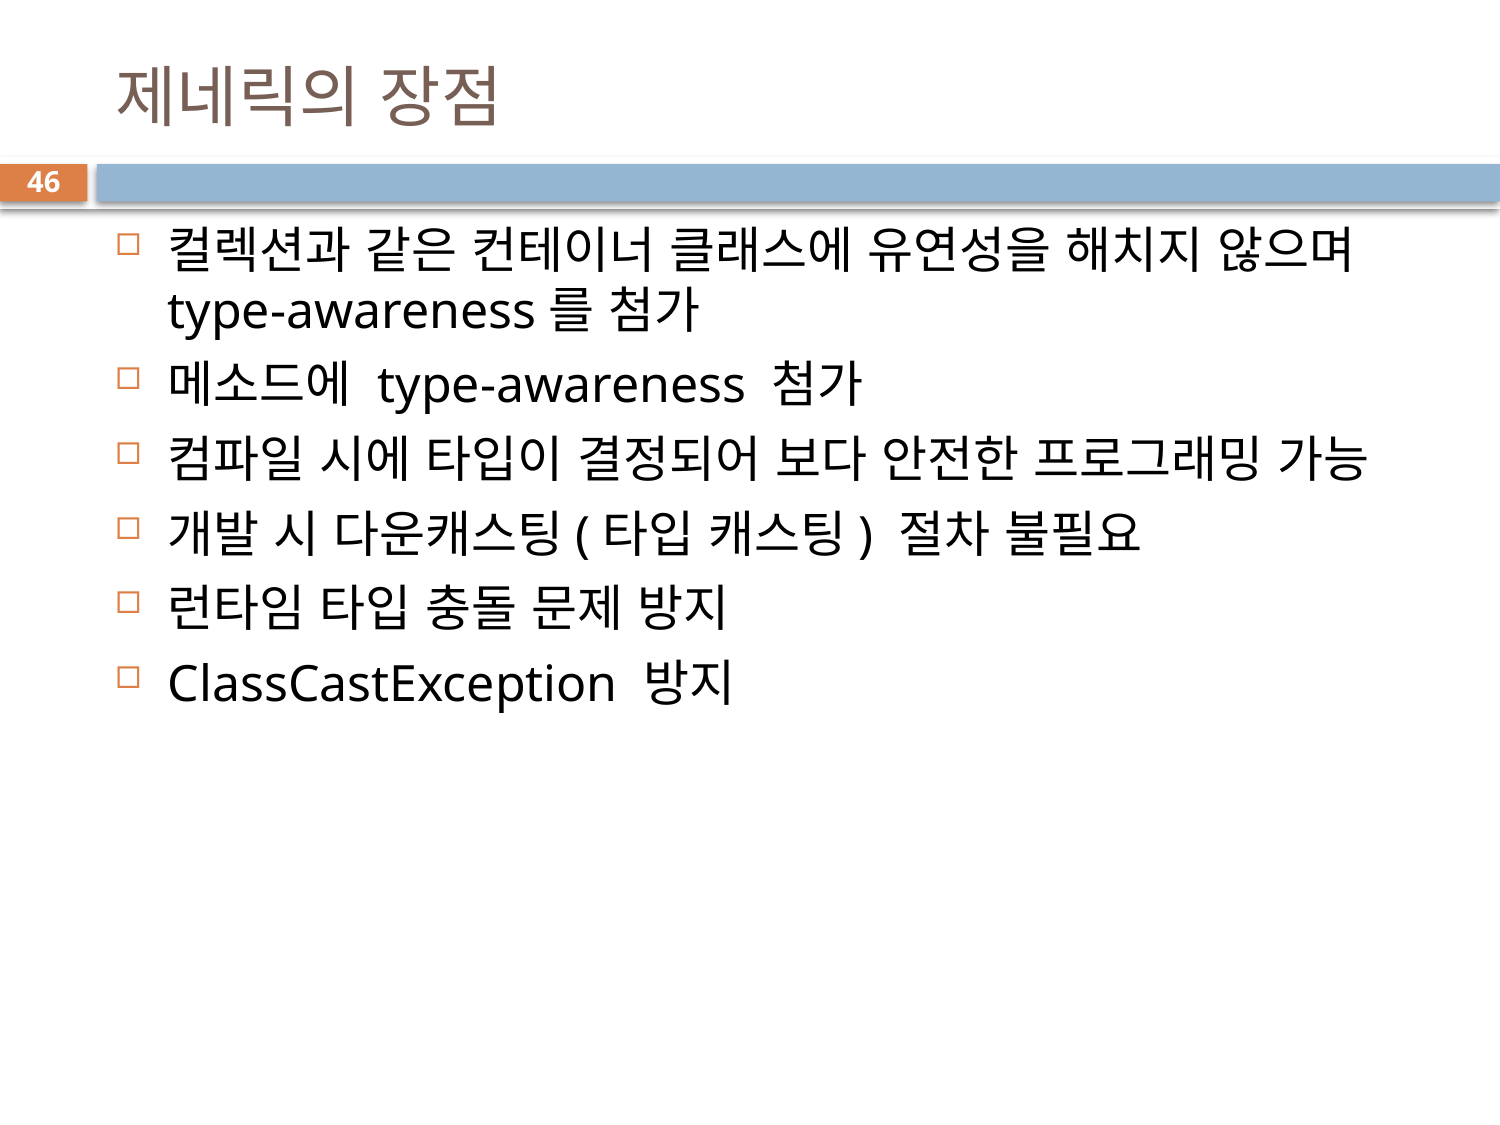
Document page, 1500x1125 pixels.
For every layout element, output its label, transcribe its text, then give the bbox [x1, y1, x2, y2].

slide_number 46 [0, 162, 88, 203]
title 제네릭의 장점 [100, 37, 1438, 153]
list 컬렉션과 같은 컨테이너 클래스에 유연성을 해치지 않으며 type-awareness를 첨가 메소드에 type-awareness 첨가 컴파일 시에 타입이 결정되어 보다 안전한 프로그래밍 가능 개발 시 다운캐스팅(타입 캐스팅) 절차 불필요 런타임 타입 충돌 문제 방지 ClassCastException 방지 [100, 210, 1438, 1079]
